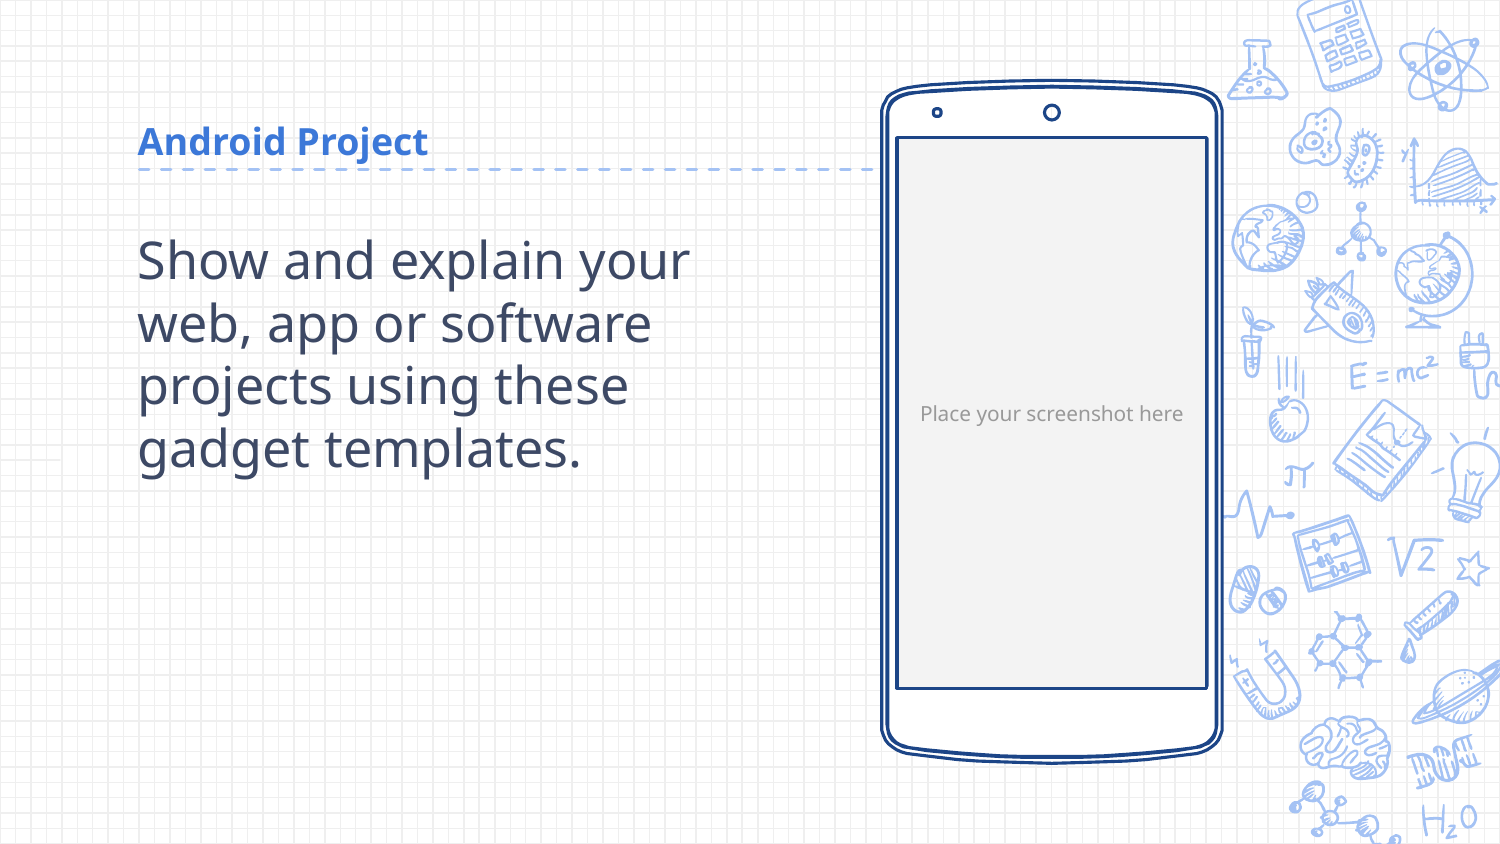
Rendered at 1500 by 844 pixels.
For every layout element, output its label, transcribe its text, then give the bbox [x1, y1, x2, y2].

title Android Project [122, 36, 1130, 178]
text_box Place your screenshot here [897, 137, 1207, 689]
list Show and explain your web, app or software projects using these gadget templates. [122, 212, 789, 806]
text_box [881, 82, 1223, 764]
